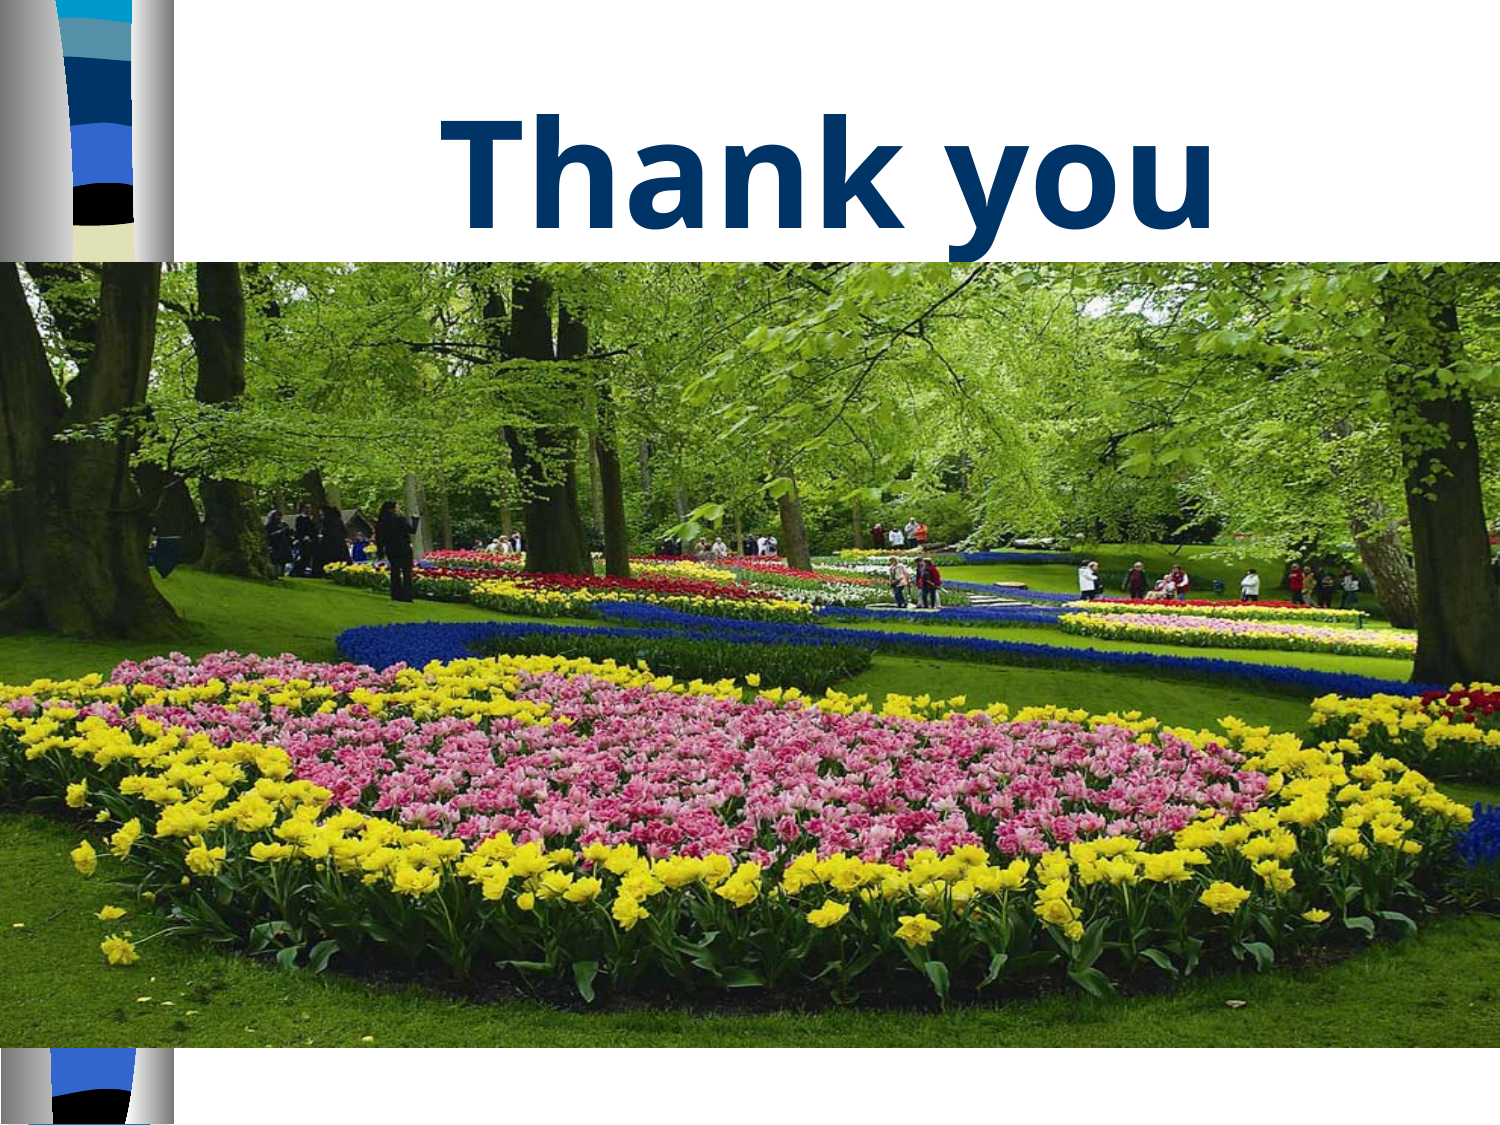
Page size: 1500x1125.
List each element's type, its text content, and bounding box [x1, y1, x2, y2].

picture [0, 262, 1500, 1048]
title Thank you [192, 74, 1468, 260]
